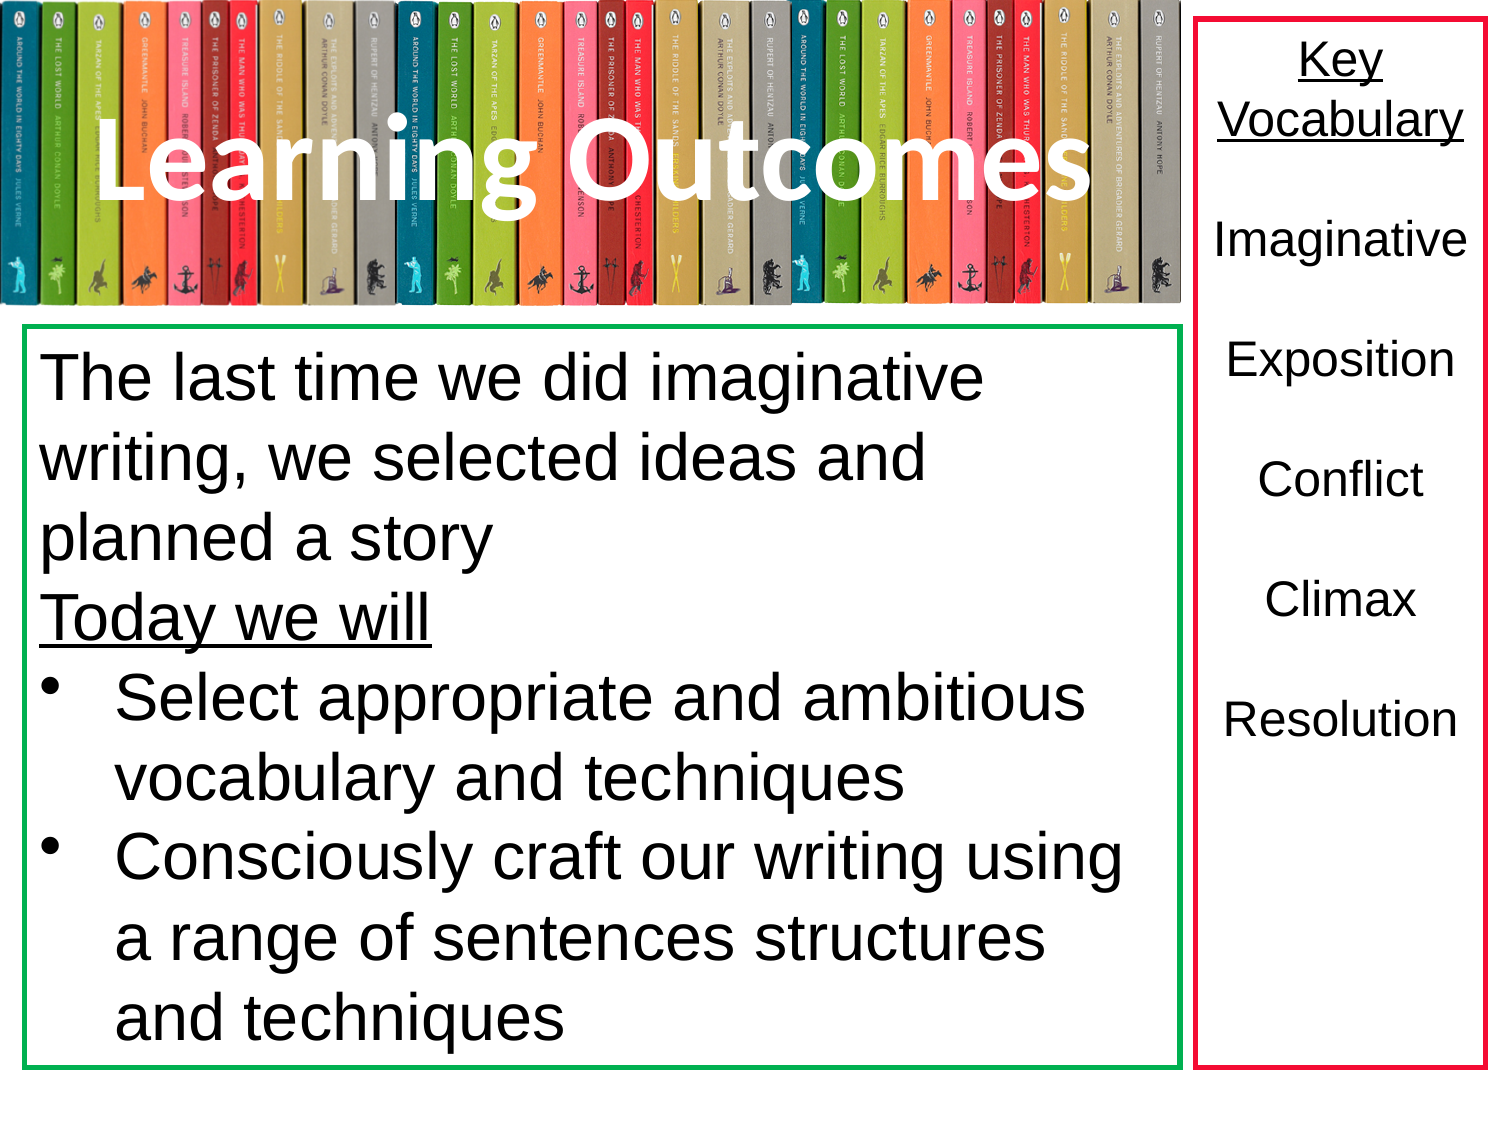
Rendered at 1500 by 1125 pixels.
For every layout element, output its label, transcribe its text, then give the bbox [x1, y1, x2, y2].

title Learning Outcomes [1185, 57, 1195, 245]
picture [395, 0, 812, 307]
picture [800, 214, 804, 224]
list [0, 0, 393, 307]
picture [798, 10, 809, 25]
picture [816, 0, 1181, 304]
text_box The last time we did imaginative writing, we selected ideas and planned a story Today we will Select appropriate and ambitious vocabulary and techniques Consciously craft our writing using a range of sentences structures and techniques [24, 326, 1181, 1068]
text_box Key Vocabulary Imaginative Exposition Conflict Climax Resolution [1195, 18, 1486, 1068]
picture [801, 85, 805, 99]
